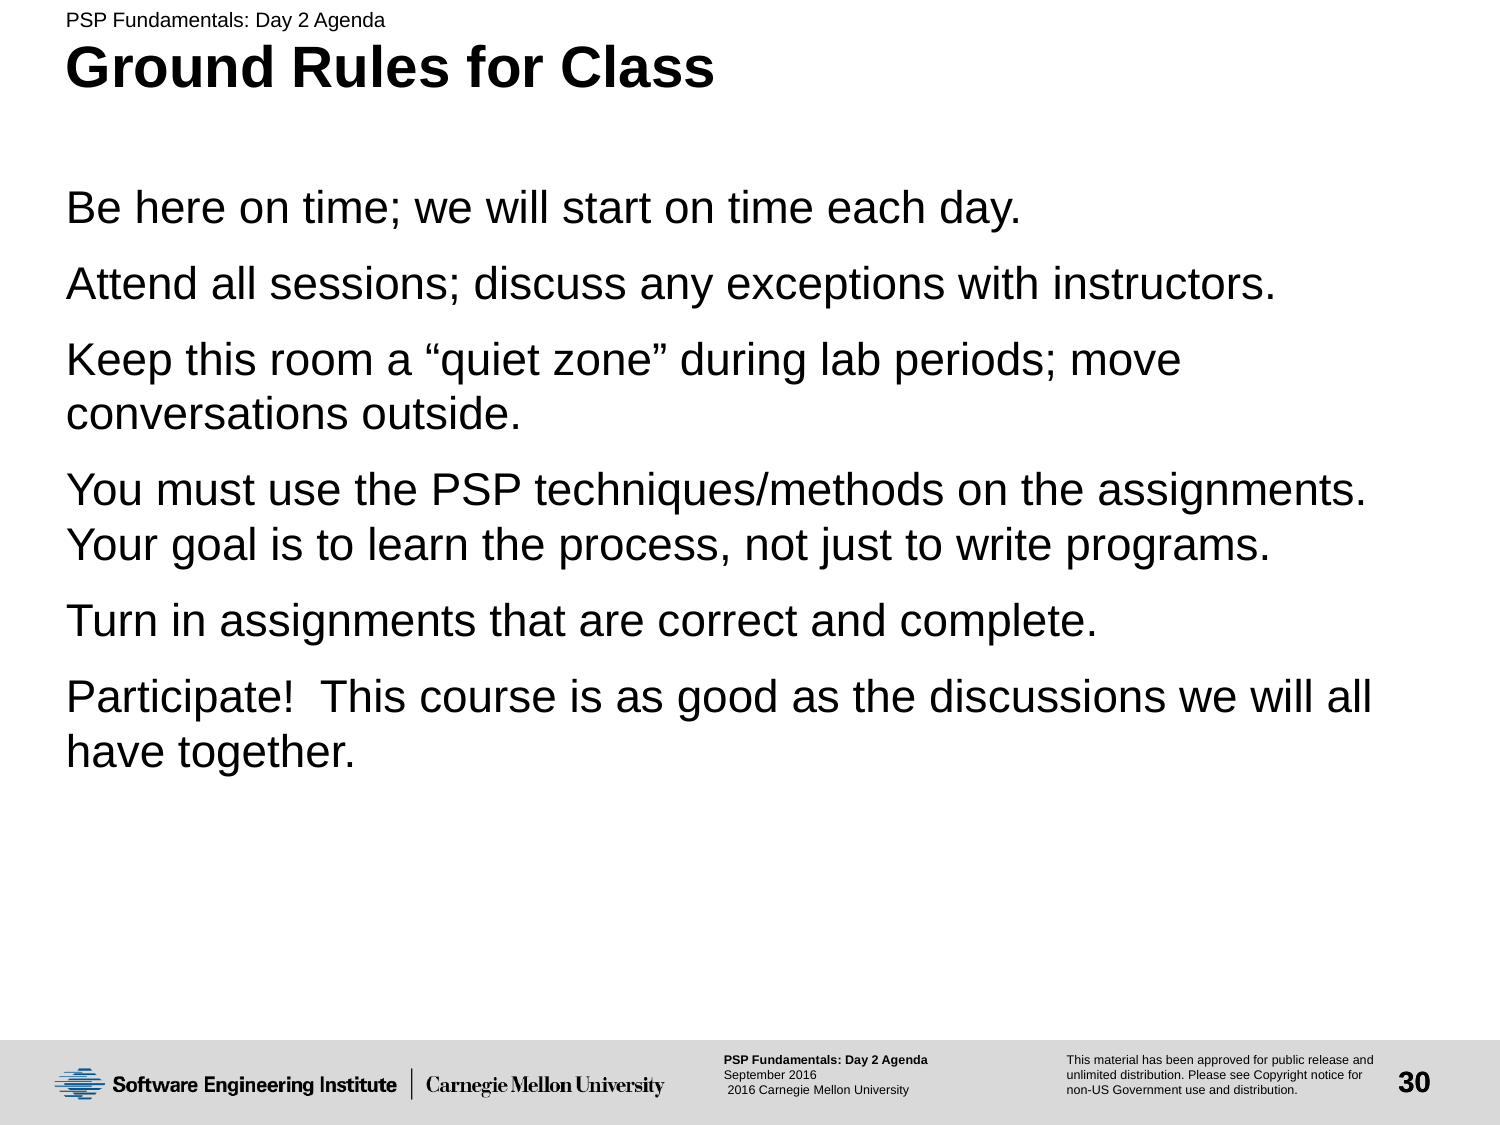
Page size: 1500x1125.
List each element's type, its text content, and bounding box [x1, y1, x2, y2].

list Be here on time; we will start on time each day. Attend all sessions; discuss any exceptions with instructors. Keep this room a “quiet zone” during lab periods; move conversations outside. You must use the PSP techniques/methods on the assignments. Your goal is to learn the process, not just to write programs. Turn in assignments that are correct and complete. Participate! This course is as good as the discussions we will all have together. [65, 177, 1431, 1000]
title Ground Rules for Class [65, 37, 1430, 148]
picture [46, 1061, 673, 1104]
